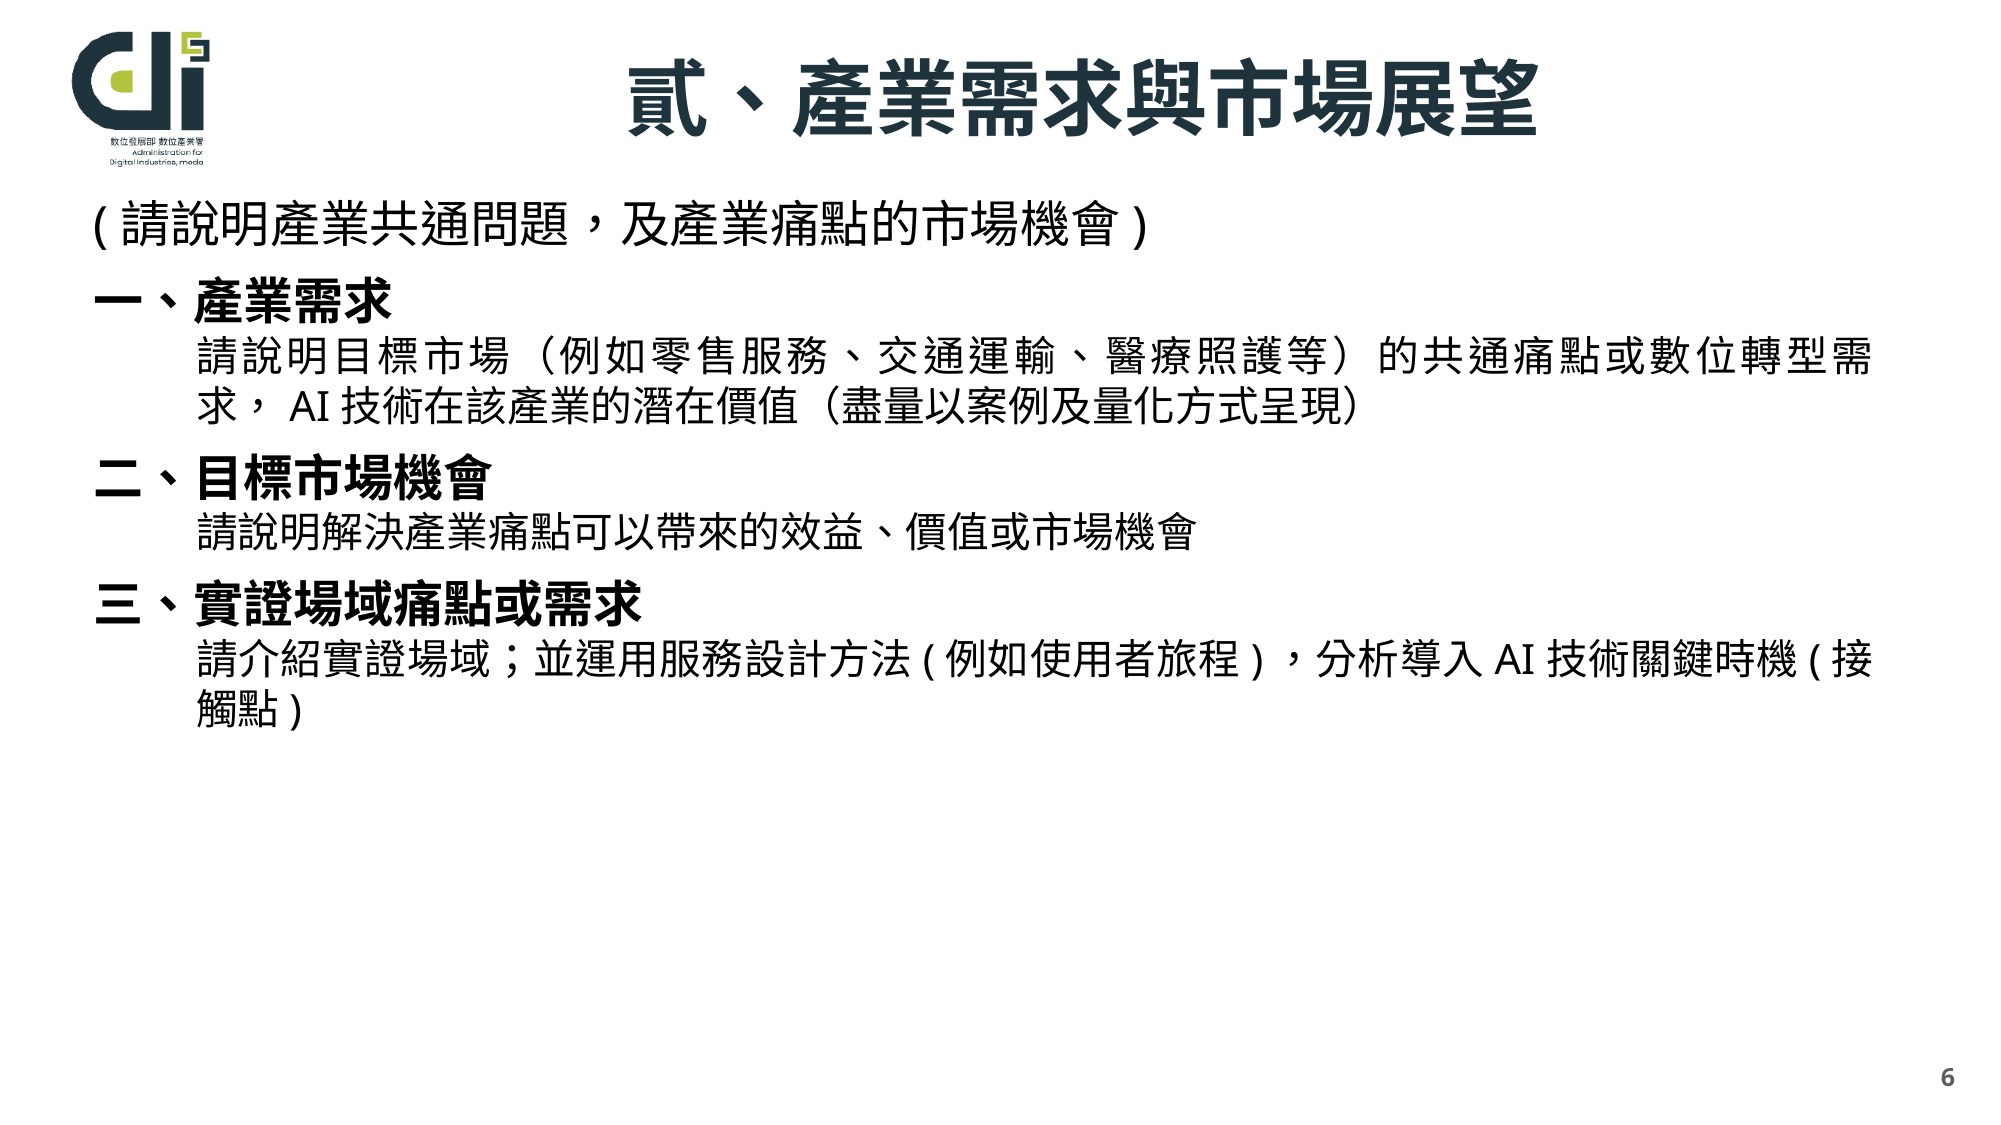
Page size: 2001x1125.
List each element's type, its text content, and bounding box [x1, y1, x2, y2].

picture [56, 17, 224, 185]
slide_number 6 [1923, 1056, 1973, 1105]
title 貳、產業需求與市場展望 [222, 36, 1944, 156]
list (請說明產業共通問題，及產業痛點的市場機會) 一、產業需求 請說明目標市場（例如零售服務、交通運輸、醫療照護等）的共通痛點或數位轉型需求，AI技術在該產業的潛在價值（盡量以案例及量化方式呈現） 二、目標市場機會 請說明解決產業痛點可以帶來的效益、價值或市場機會 三、實證場域痛點或需求 請介紹實證場域；並運用服務設計方法(例如使用者旅程)，分析導入AI技術關鍵時機(接觸點) [84, 183, 1883, 1012]
